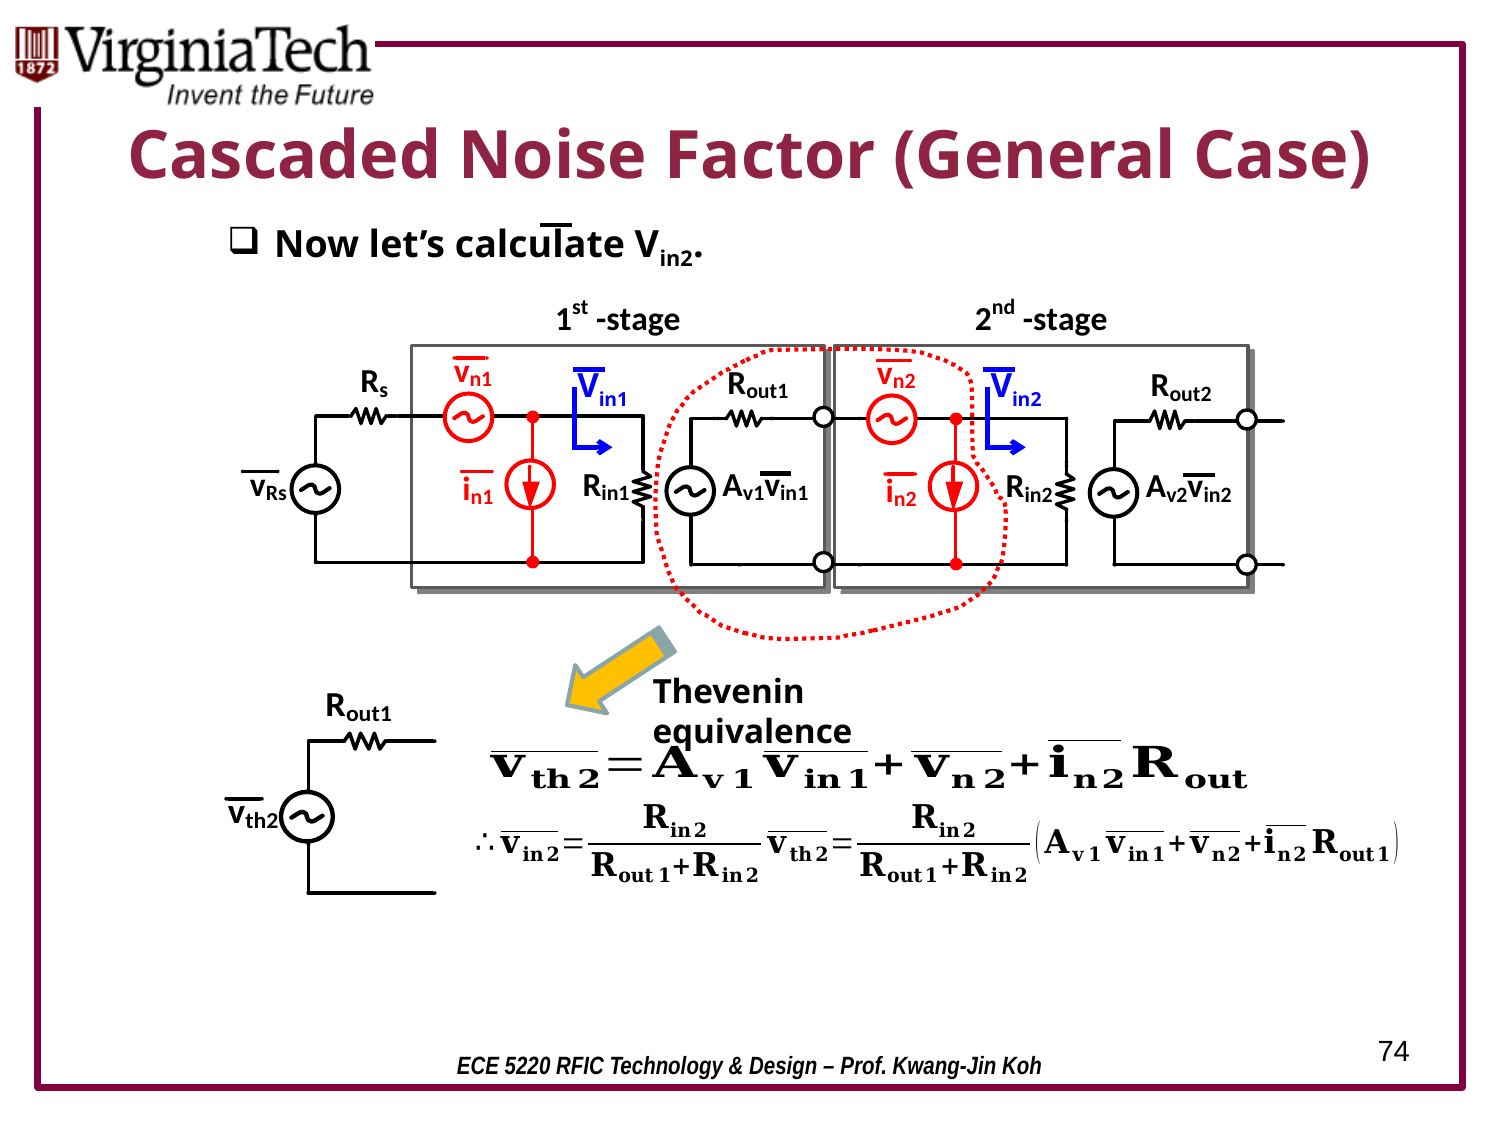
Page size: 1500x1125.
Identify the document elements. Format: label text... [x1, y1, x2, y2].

text_box Now let’s calculate Vin2. [212, 212, 1375, 279]
text_box [690, 606, 966, 642]
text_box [212, 680, 442, 901]
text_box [237, 287, 1289, 599]
title Cascaded Noise Factor (General Case) [75, 104, 1425, 213]
picture [15, 24, 375, 107]
slide_number 74 [1074, 1024, 1425, 1103]
text_box [564, 625, 677, 716]
text_box Thevenin equivalence [637, 662, 945, 757]
